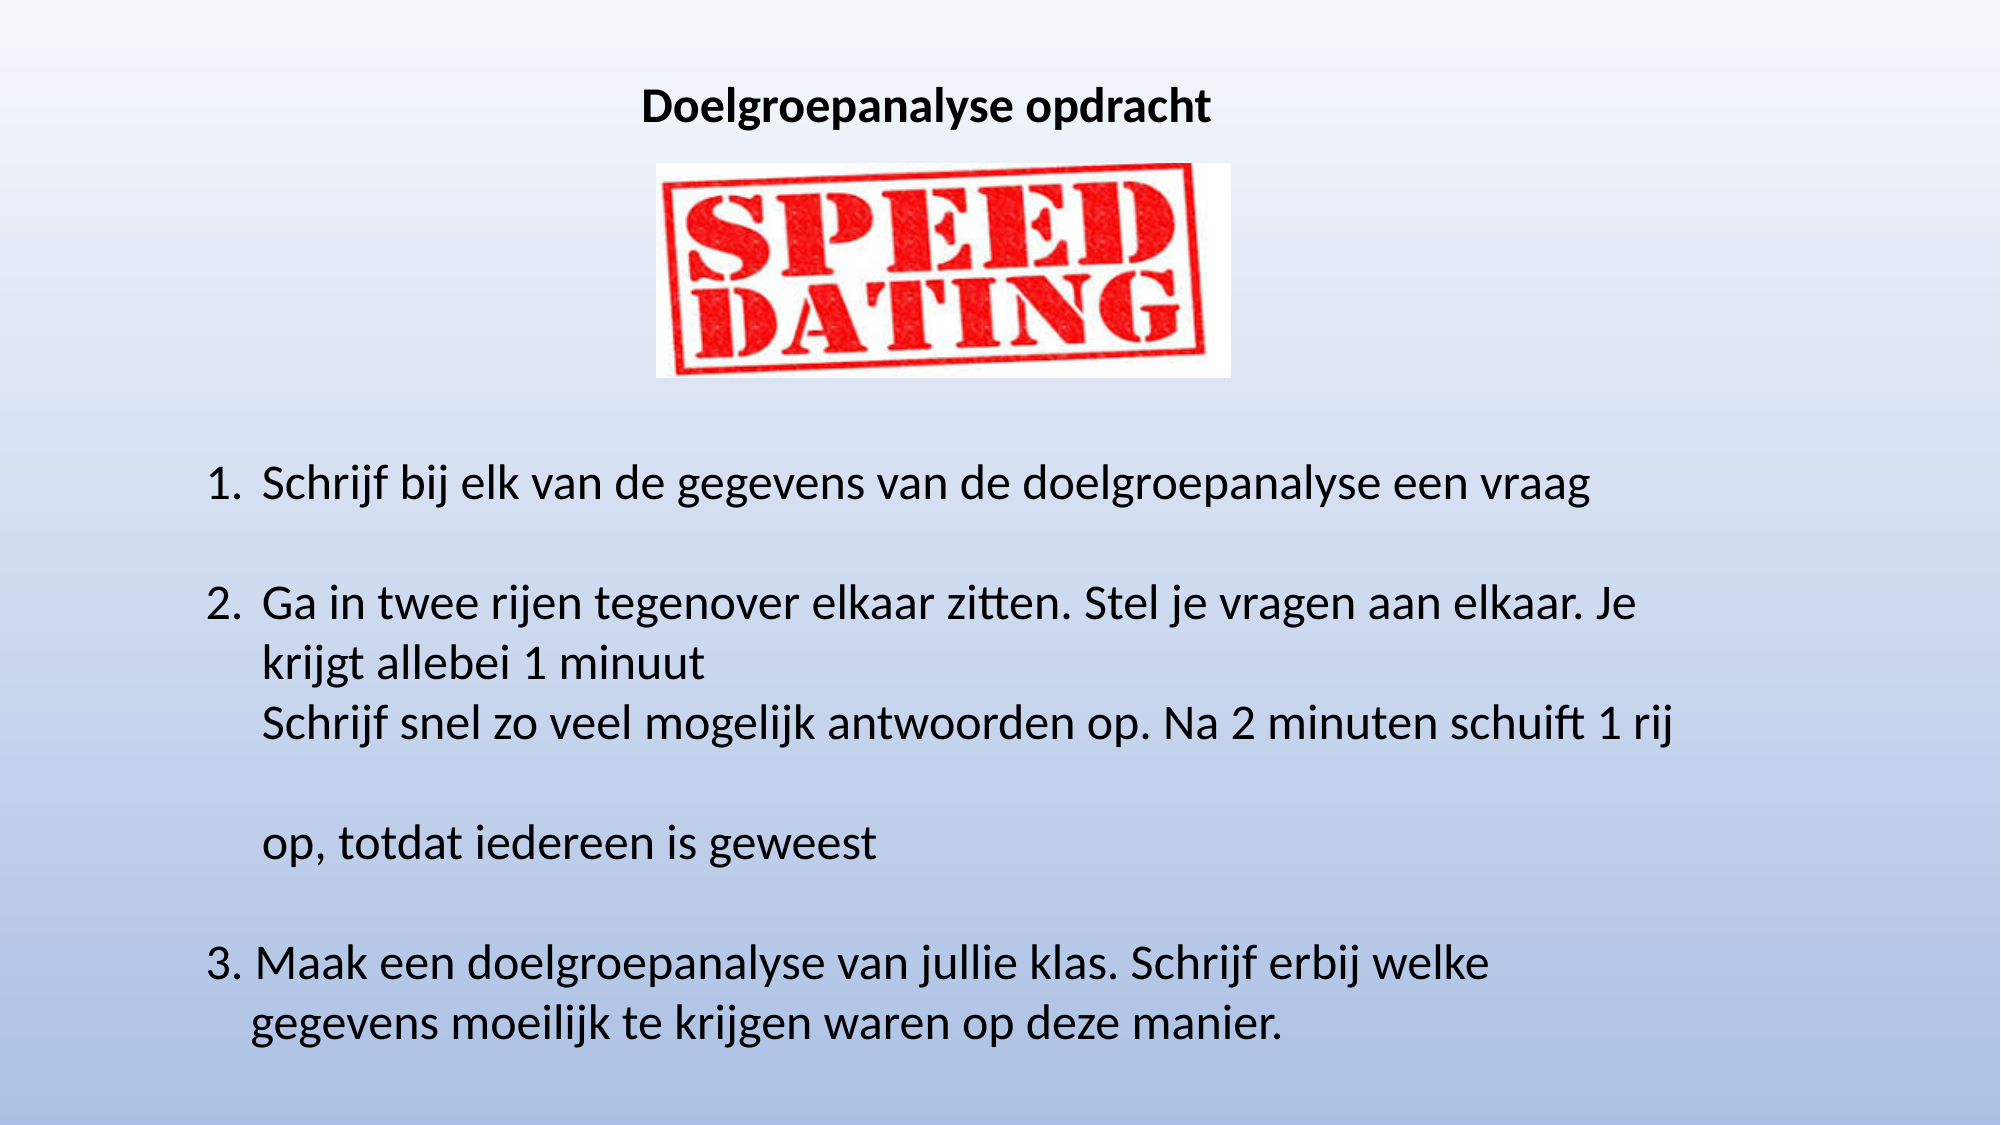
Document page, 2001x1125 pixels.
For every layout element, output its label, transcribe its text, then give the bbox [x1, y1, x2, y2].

text_box Doelgroepanalyse opdracht [626, 64, 1228, 140]
picture [656, 163, 1231, 378]
text_box Schrijf bij elk van de gegevens van de doelgroepanalyse een vraag Ga in twee rijen tegenover elkaar zitten. Stel je vragen aan elkaar. Je krijgt allebei 1 minuut Schrijf snel zo veel mogelijk antwoorden op. Na 2 minuten schuift 1 rij op, totdat iedereen is geweest 3. Maak een doelgroepanalyse van jullie klas. Schrijf erbij welke gegevens moeilijk te krijgen waren op deze manier. [190, 442, 1696, 1058]
